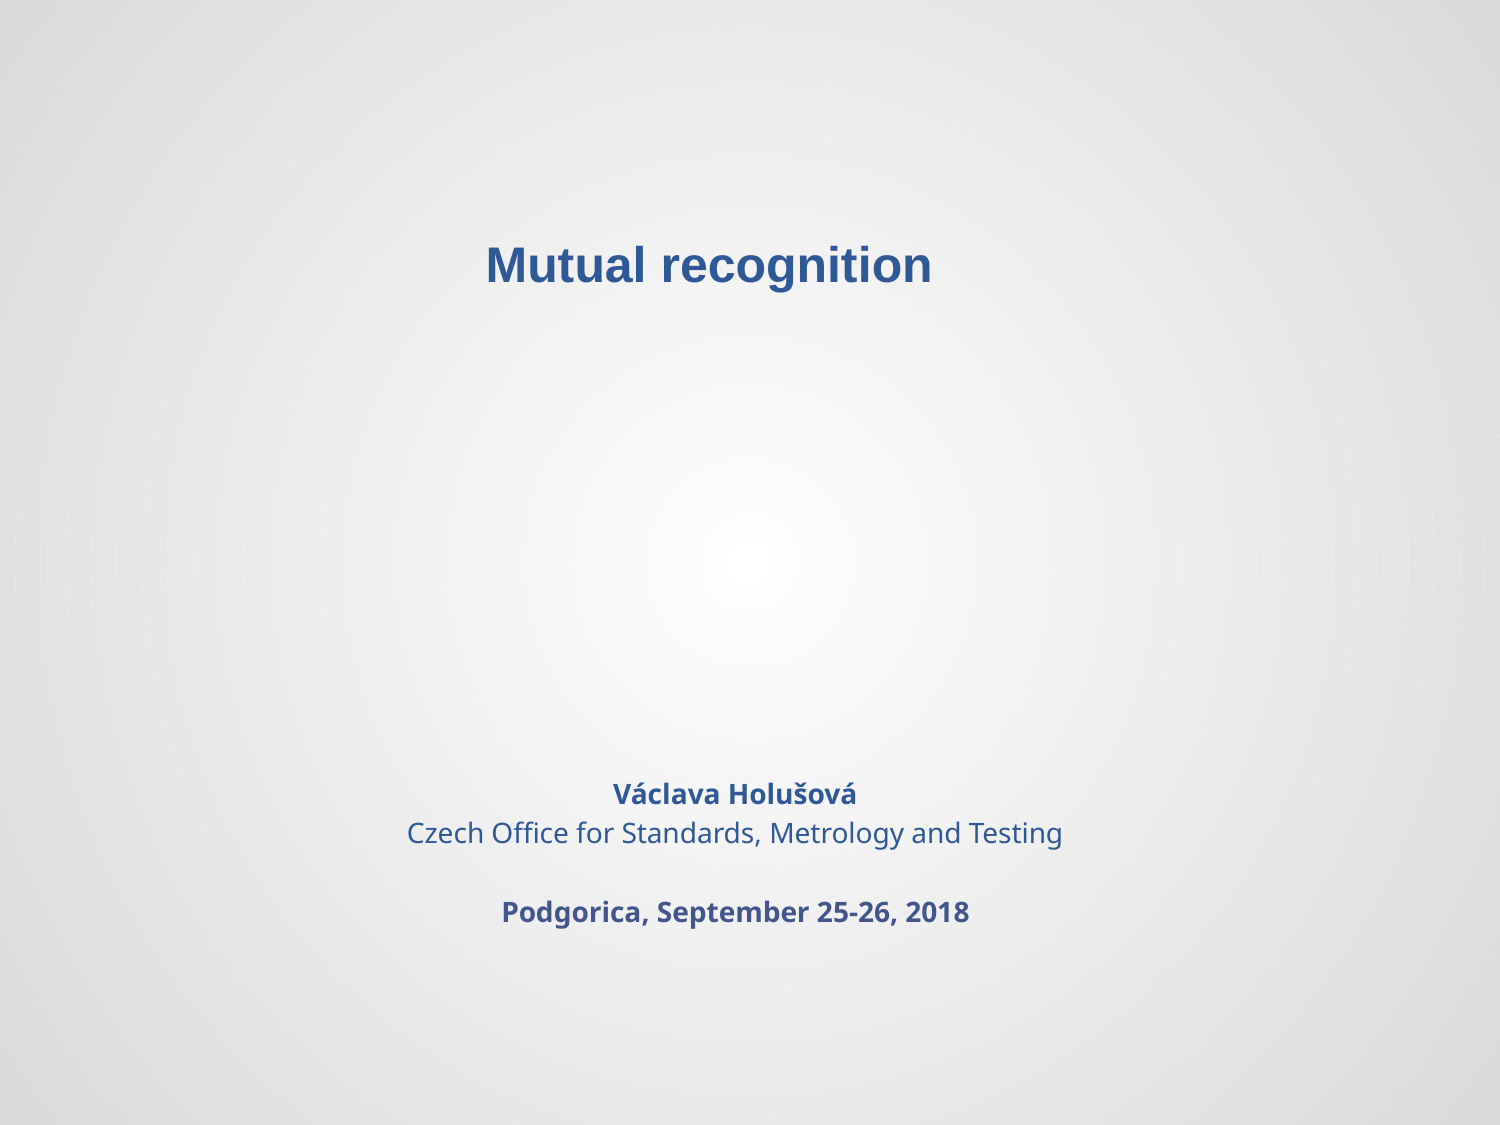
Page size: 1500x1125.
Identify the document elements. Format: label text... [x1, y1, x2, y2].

list Václava Holušová Czech Office for Standards, Metrology and Testing Podgorica, September 25-26, 2018 [180, 771, 1291, 959]
title Mutual recognition [128, 173, 1291, 480]
